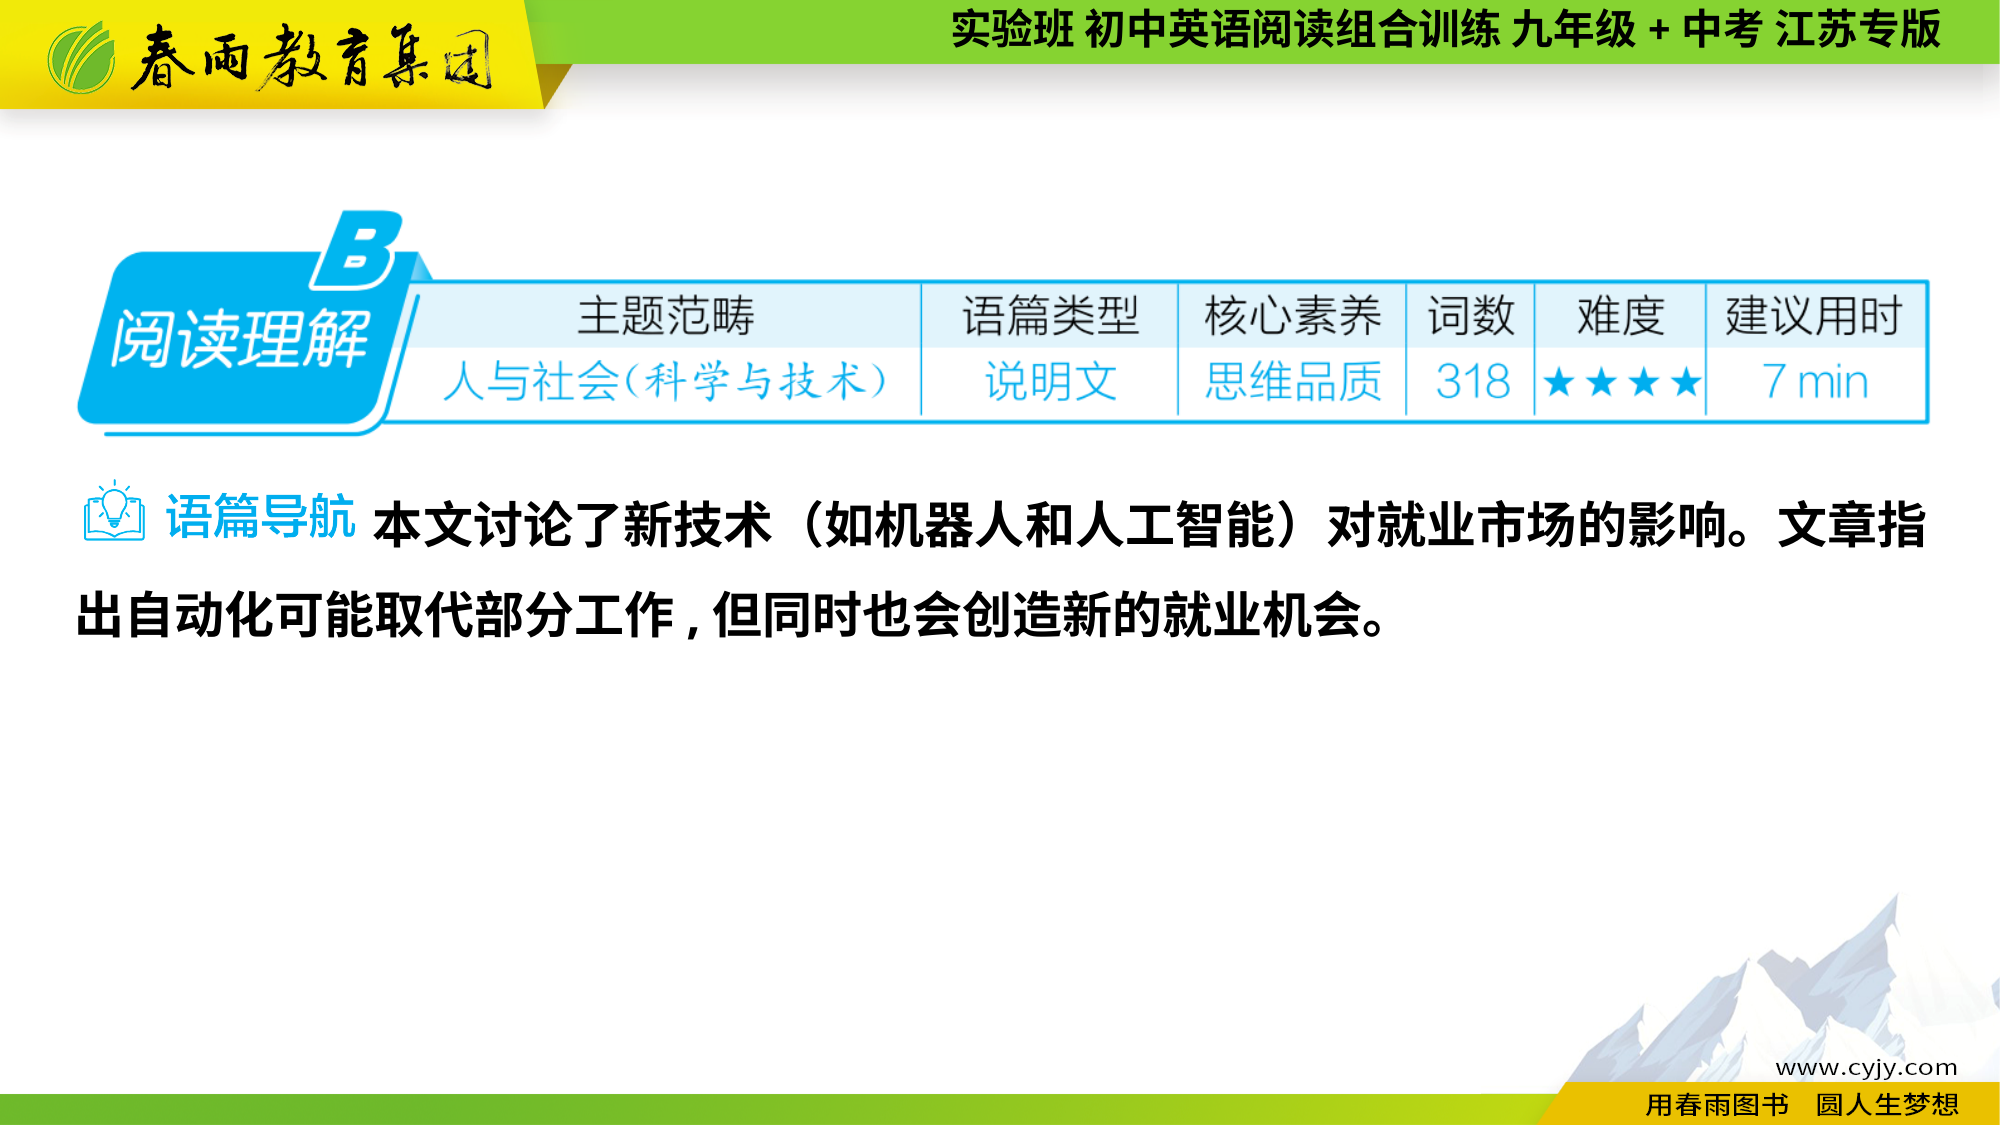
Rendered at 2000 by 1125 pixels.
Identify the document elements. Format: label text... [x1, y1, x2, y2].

picture [0, 0, 2000, 1125]
list 本文讨论了新技术（如机器人和人工智能）对就业市场的影响。文章指出自动化可能取代部分工作,但同时也会创造新的就业机会。 [59, 456, 1944, 642]
